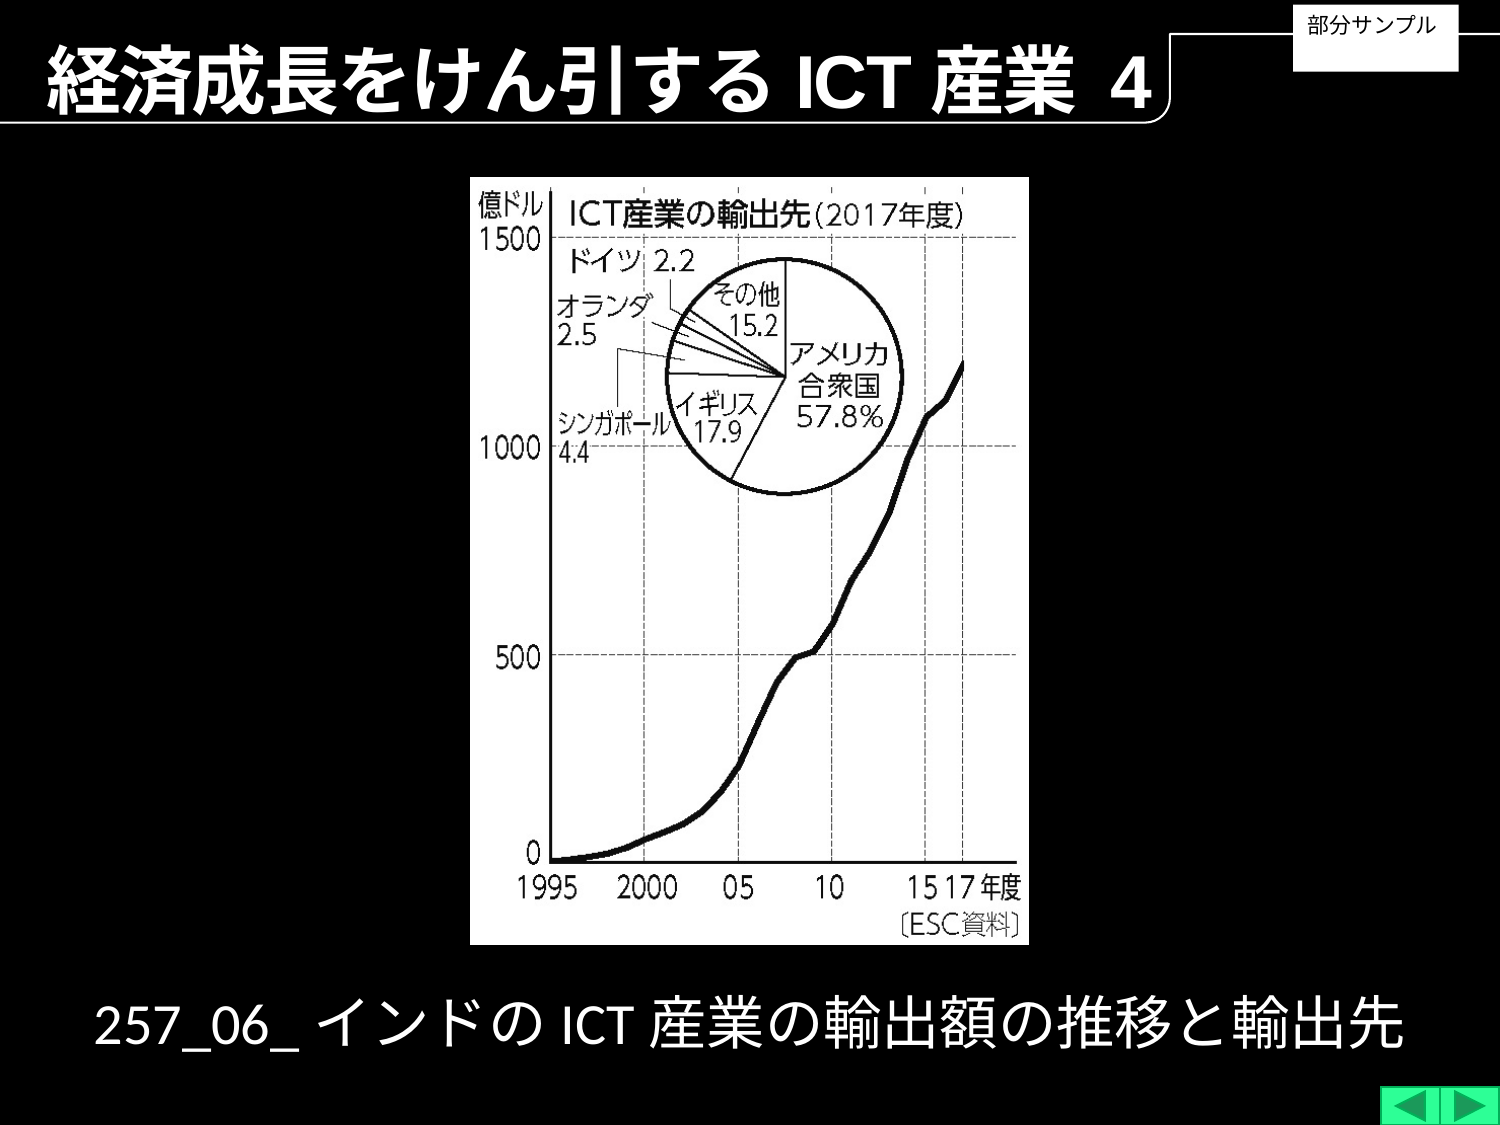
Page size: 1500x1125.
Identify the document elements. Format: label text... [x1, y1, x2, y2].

list 257_06_インドのICT産業の輸出額の推移と輸出先 [0, 986, 1500, 1050]
picture [470, 177, 1029, 945]
text_box 経済成長をけん引するICT産業 4 [31, 5, 1172, 131]
text_box 部分サンプル [1293, 4, 1459, 72]
